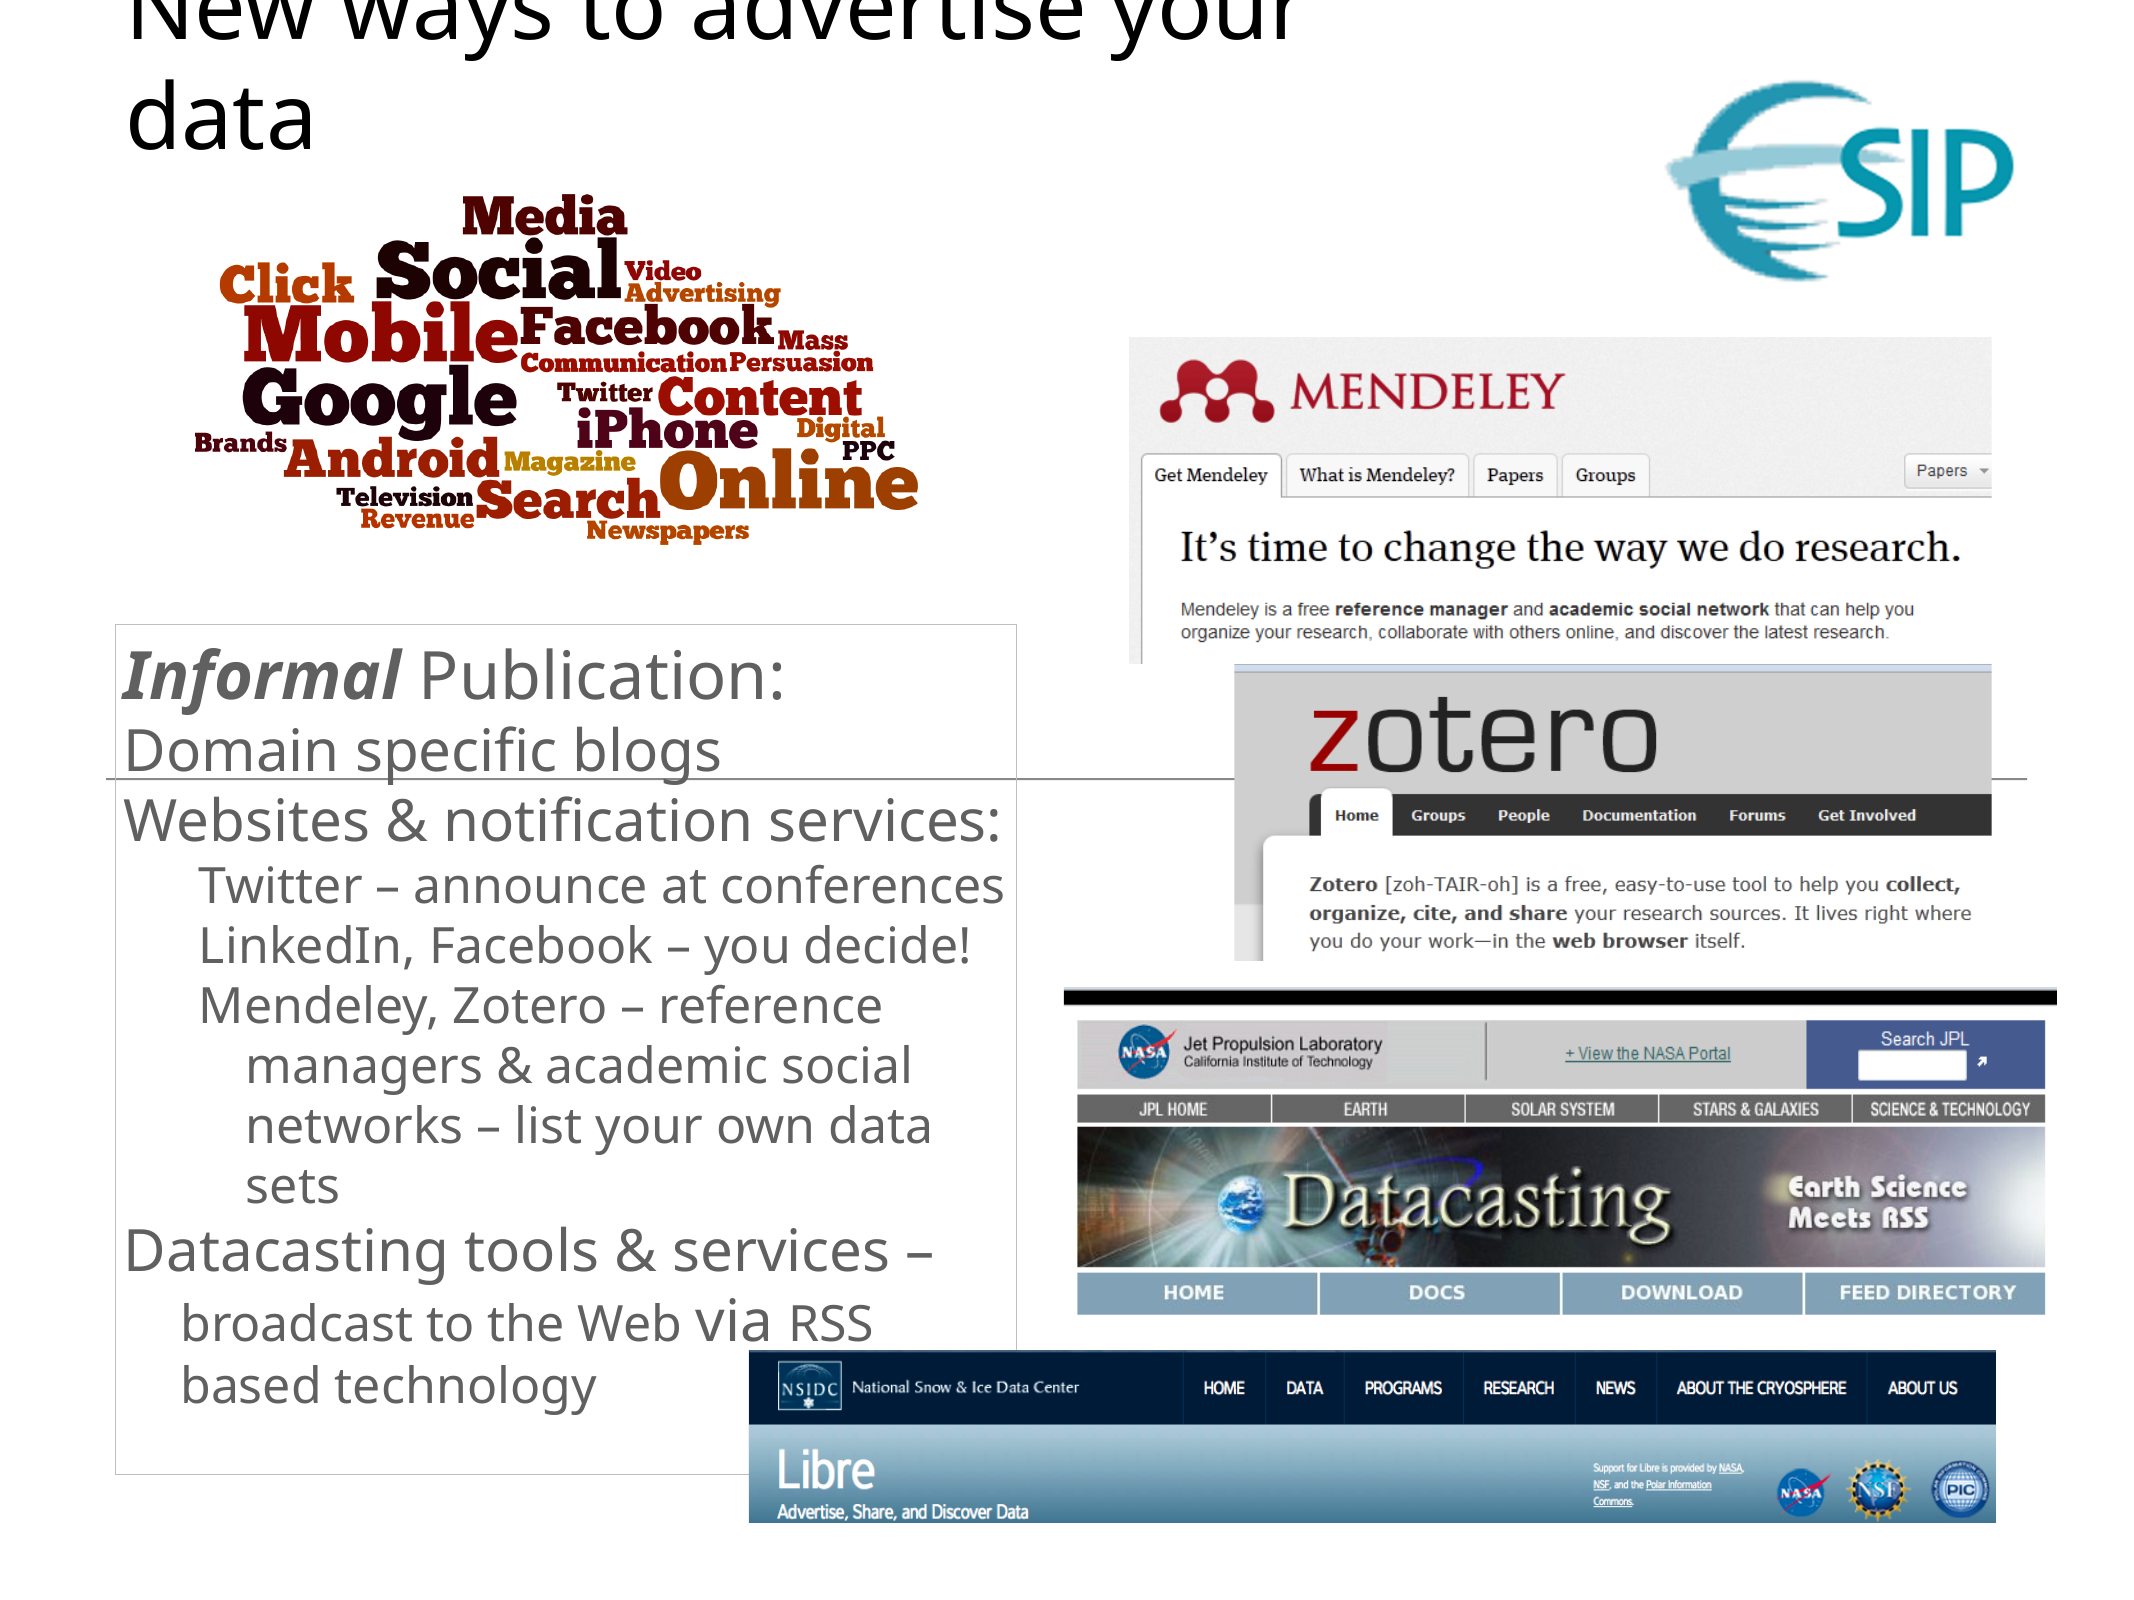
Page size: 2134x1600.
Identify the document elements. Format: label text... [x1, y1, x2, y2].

text_box New ways to advertise your data [116, 73, 1478, 177]
list Informal Publication: Domain specific blogs Websites & notification services: Twitter – announce at conferences LinkedIn, Facebook – you decide! Mendeley, Zotero – reference managers & academic social networks – list your own data sets Datacasting tools & services – broadcast to the Web via RSS based technology [115, 624, 1017, 1475]
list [748, 1349, 1996, 1523]
picture [178, 178, 930, 554]
picture [1128, 337, 1992, 961]
picture [1063, 987, 2058, 1331]
picture [1654, 62, 2030, 286]
